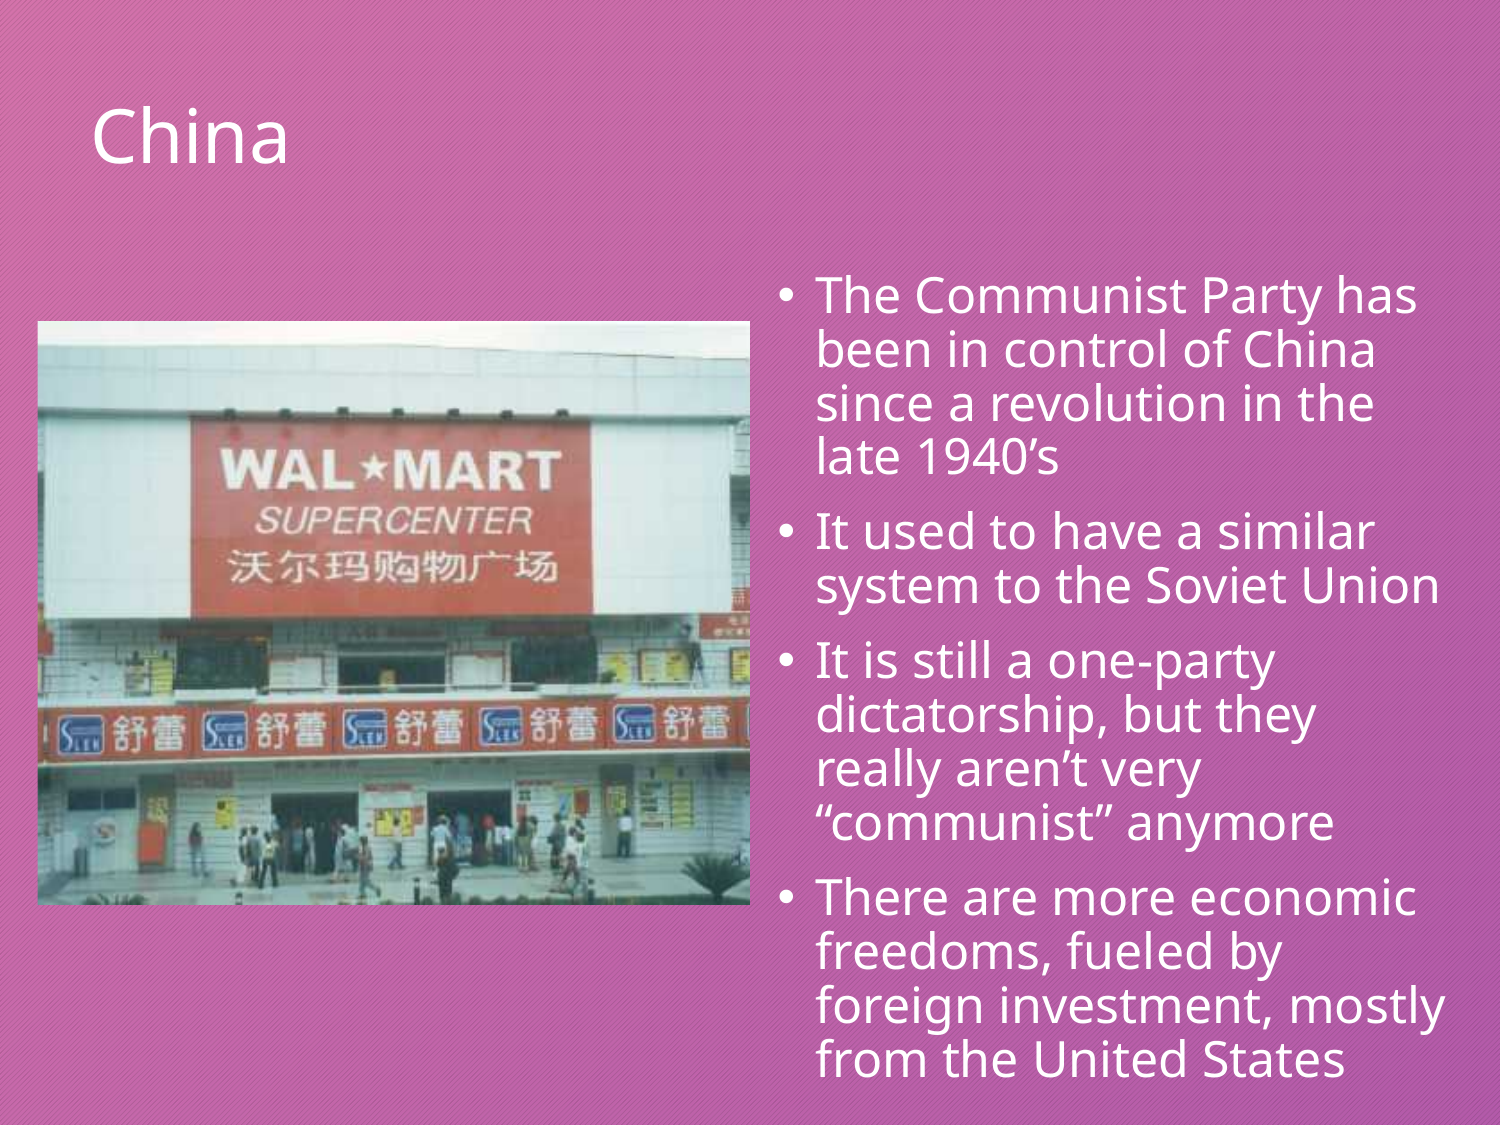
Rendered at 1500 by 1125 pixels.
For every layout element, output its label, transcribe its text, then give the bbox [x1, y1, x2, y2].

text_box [37, 321, 751, 906]
title China [75, 45, 1425, 233]
list The Communist Party has been in control of China since a revolution in the late 1940’s It used to have a similar system to the Soviet Union It is still a one-party dictatorship, but they really aren’t very “communist” anymore There are more economic freedoms, fueled by foreign investment, mostly from the United States [762, 262, 1463, 1100]
